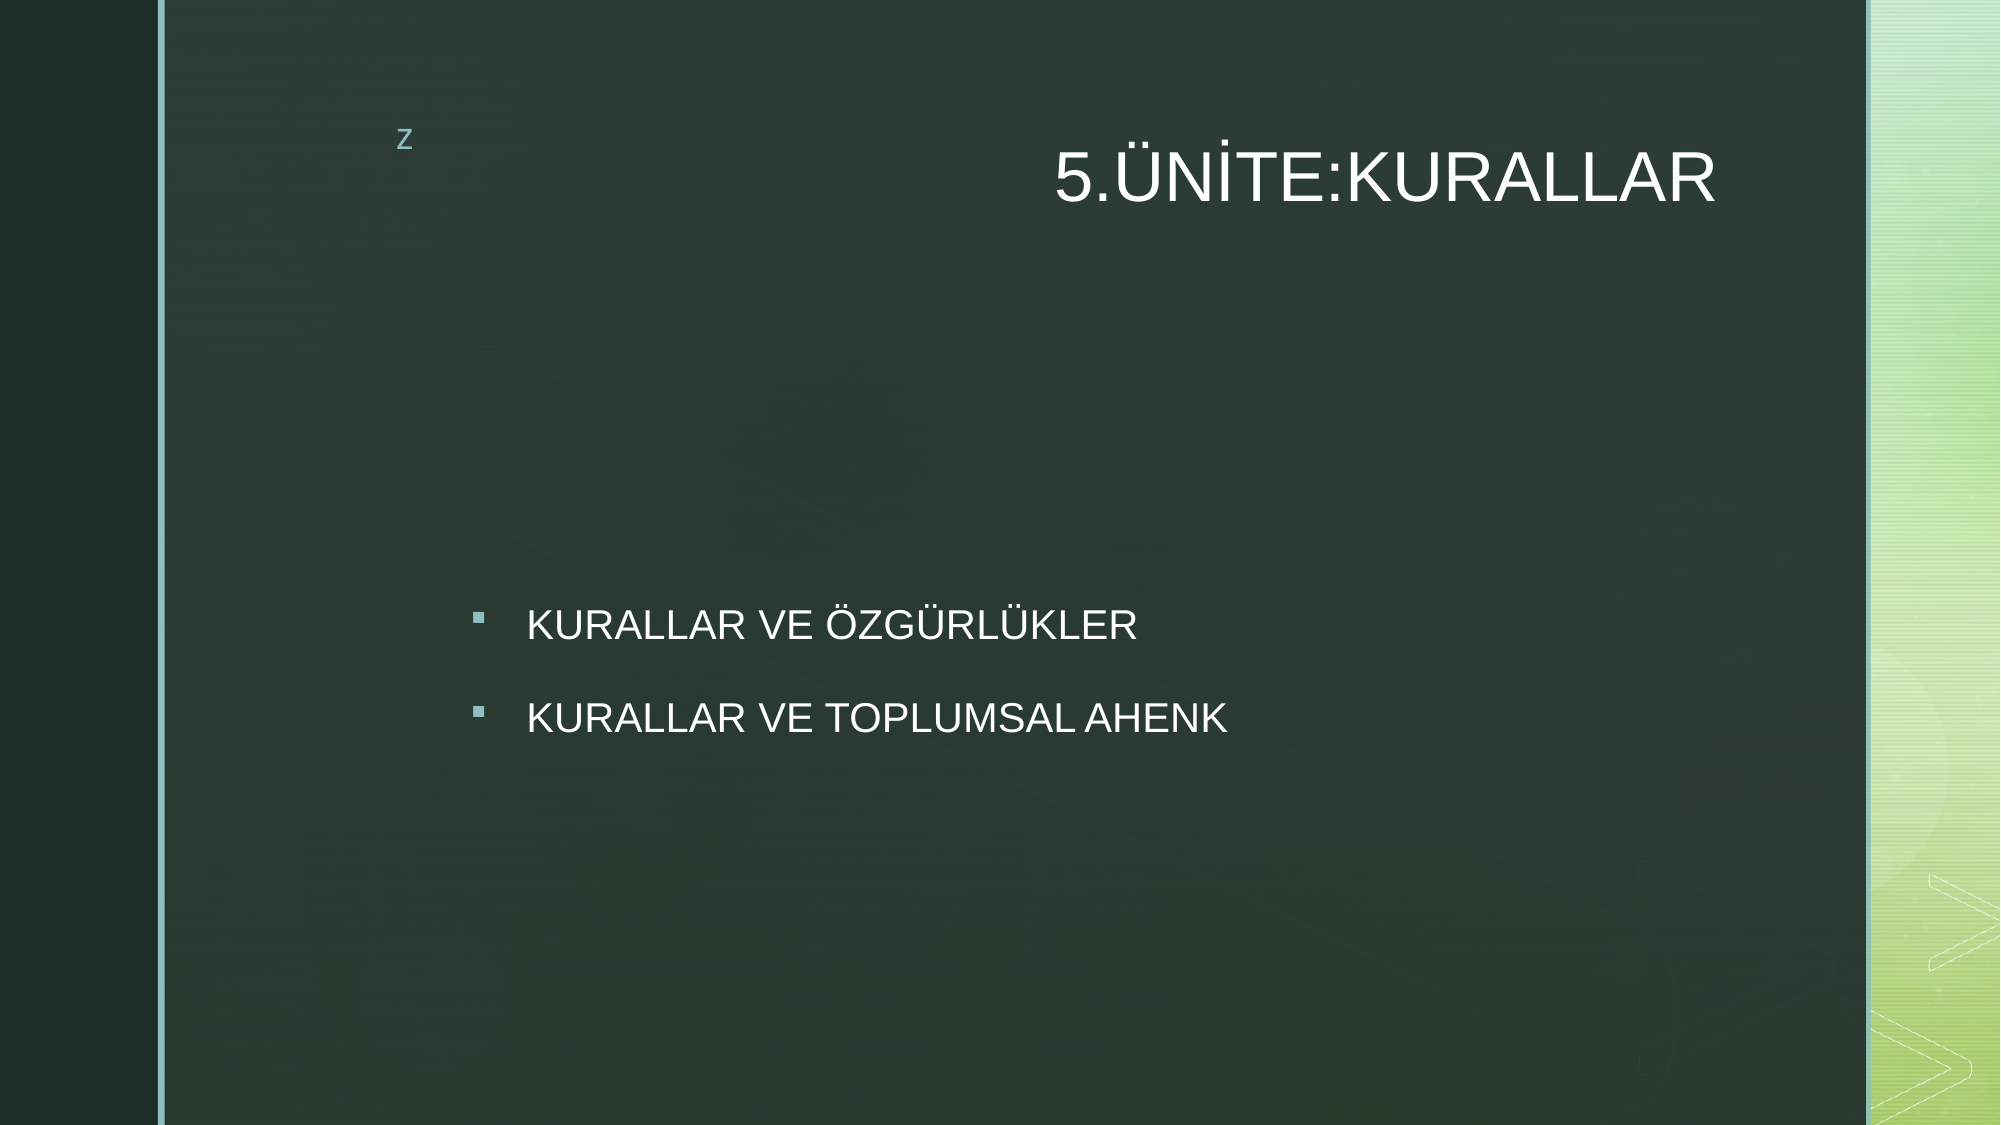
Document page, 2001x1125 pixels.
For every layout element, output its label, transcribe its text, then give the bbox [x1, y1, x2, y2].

picture [1871, 0, 2001, 1125]
title 5.ÜNİTE:KURALLAR [428, 132, 1734, 310]
list KURALLAR VE ÖZGÜRLÜKLER KURALLAR VE TOPLUMSAL AHENK [454, 336, 1734, 993]
